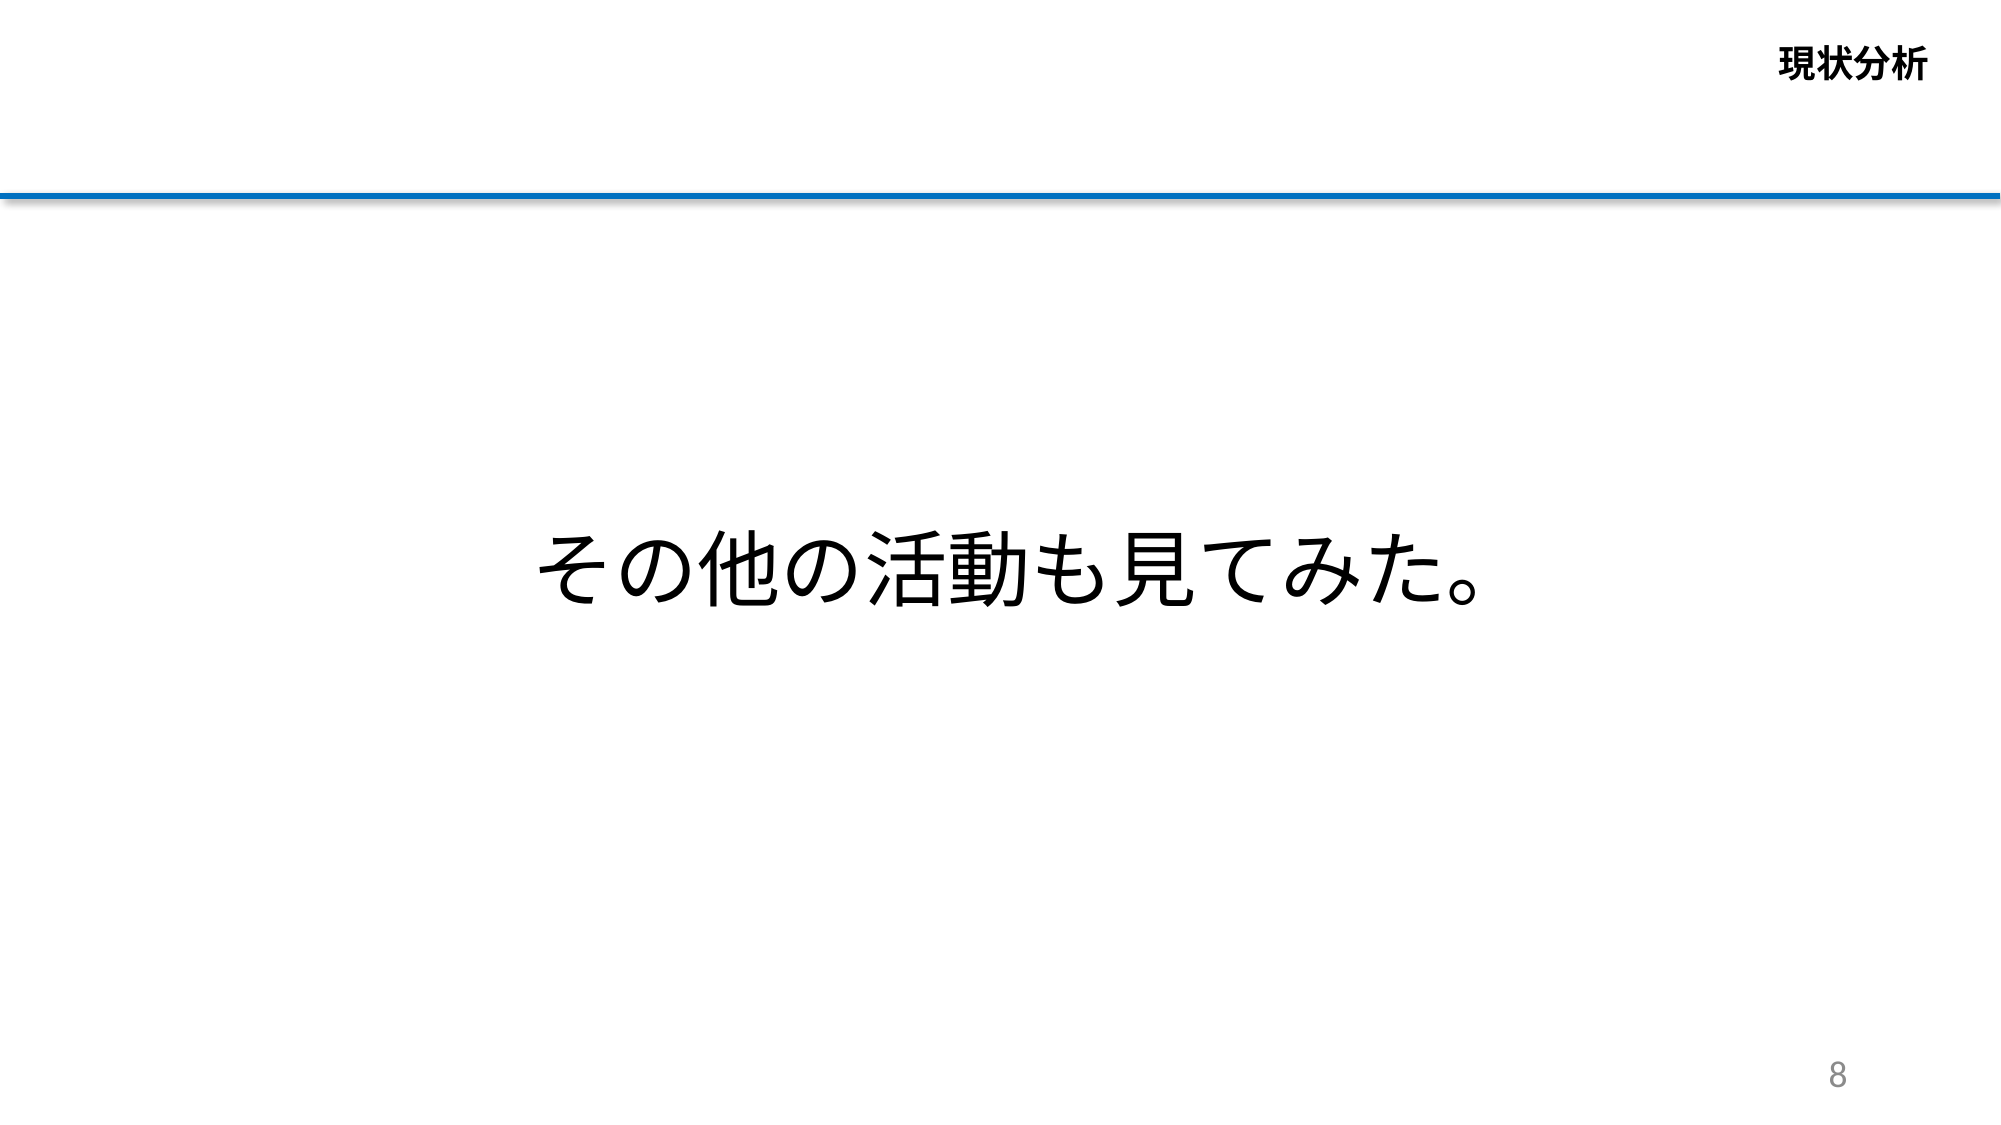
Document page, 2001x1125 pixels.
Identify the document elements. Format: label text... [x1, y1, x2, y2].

text_box その他の活動も見てみた。 [516, 510, 1546, 625]
slide_number 8 [1412, 1042, 1863, 1103]
text_box 現状分析 [1764, 33, 1944, 93]
